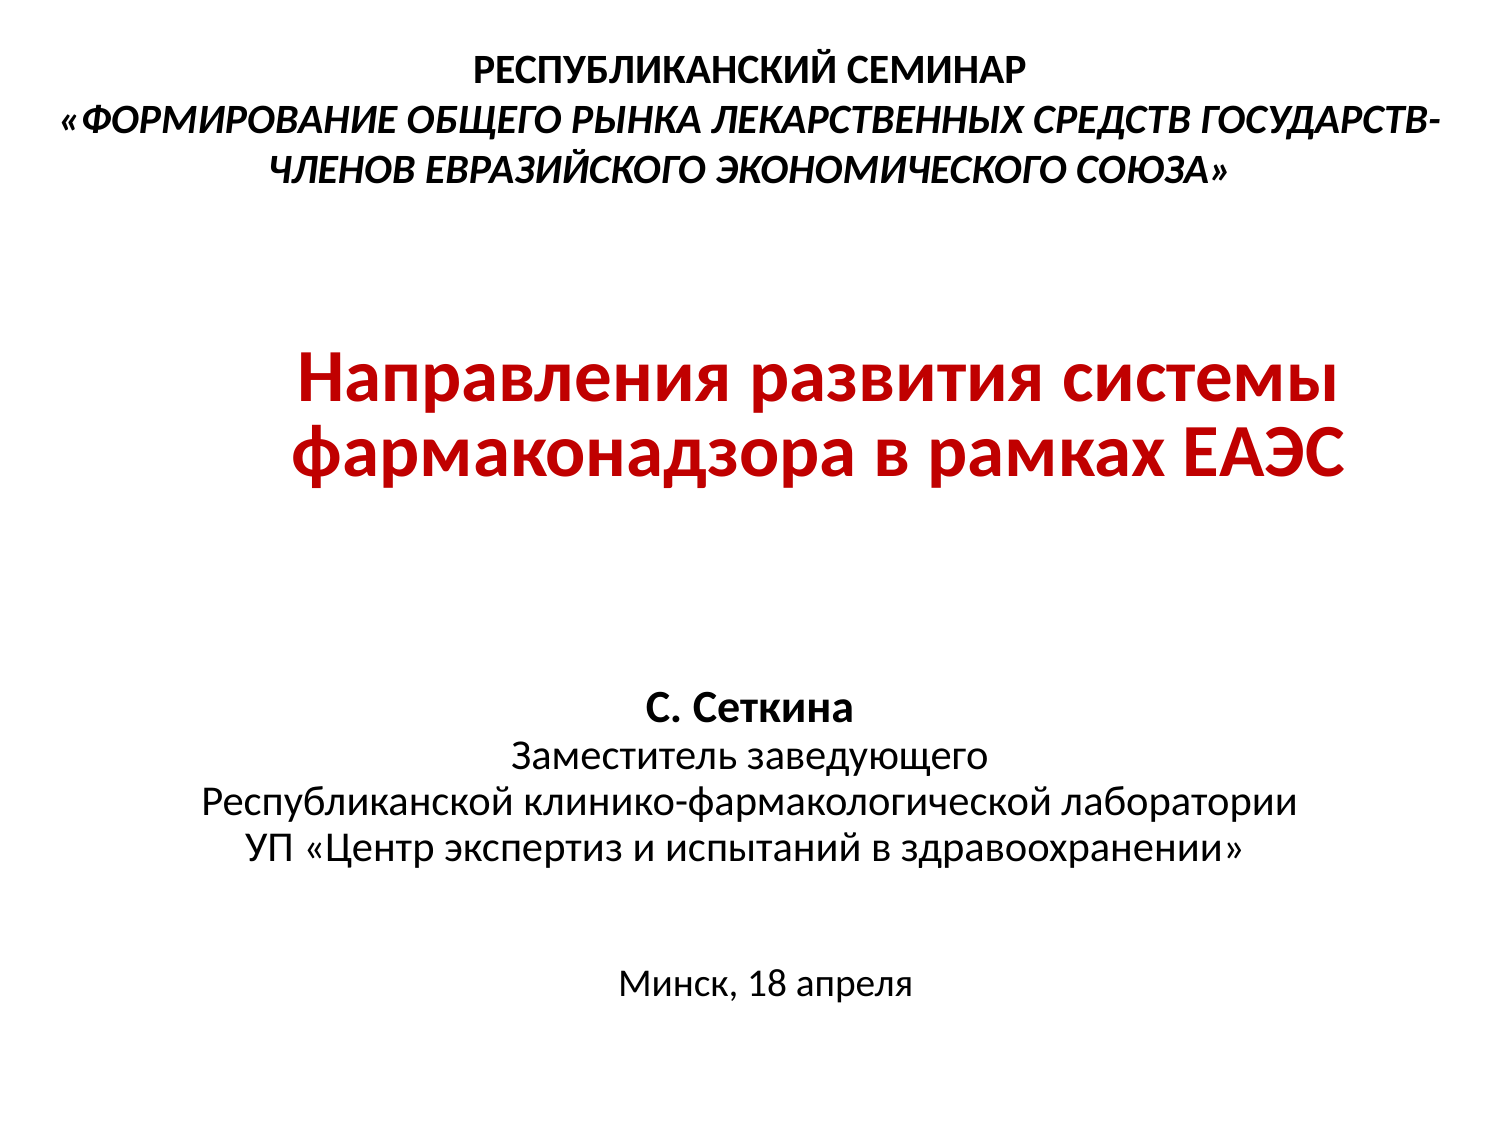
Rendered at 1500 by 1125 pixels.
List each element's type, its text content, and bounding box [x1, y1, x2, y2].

title Направления развития системы фармаконадзора в рамках ЕАЭС [214, 312, 1424, 499]
subtitle С. Сеткина Заместитель заведующего Республиканской клинико-фармакологической лаборатории УП «Центр экспертиз и испытаний в здравоохранении» [184, 637, 1316, 885]
text_box Минск, 18 апреля [178, 949, 1354, 1013]
text_box Республиканский семинар «формирование общего рынка лекарственных средств государств-членов евразийского экономического союза» [0, 34, 1500, 200]
